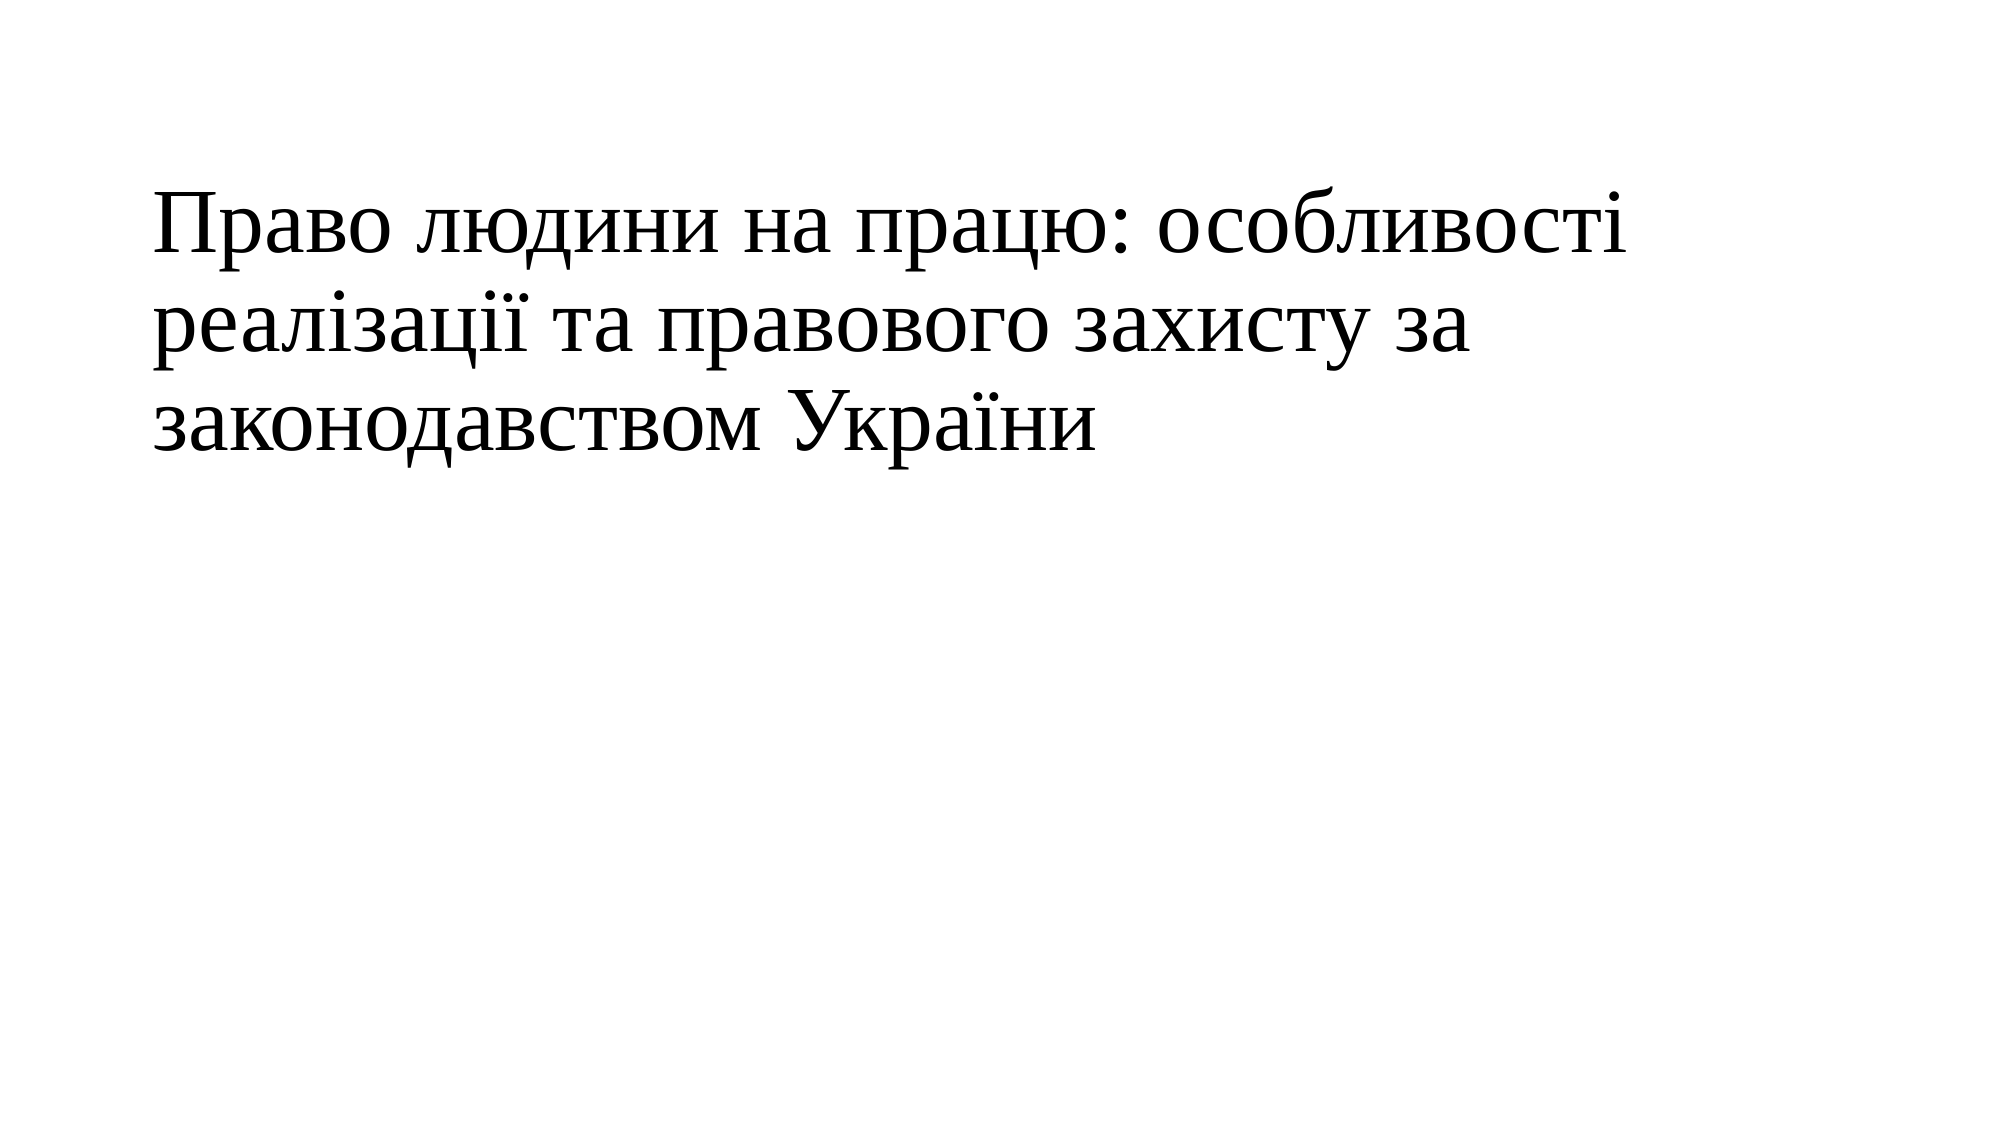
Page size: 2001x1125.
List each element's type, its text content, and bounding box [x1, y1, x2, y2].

title Право людини на працю: особливості реалізації та правового захисту за законодавством України [137, 59, 1863, 585]
